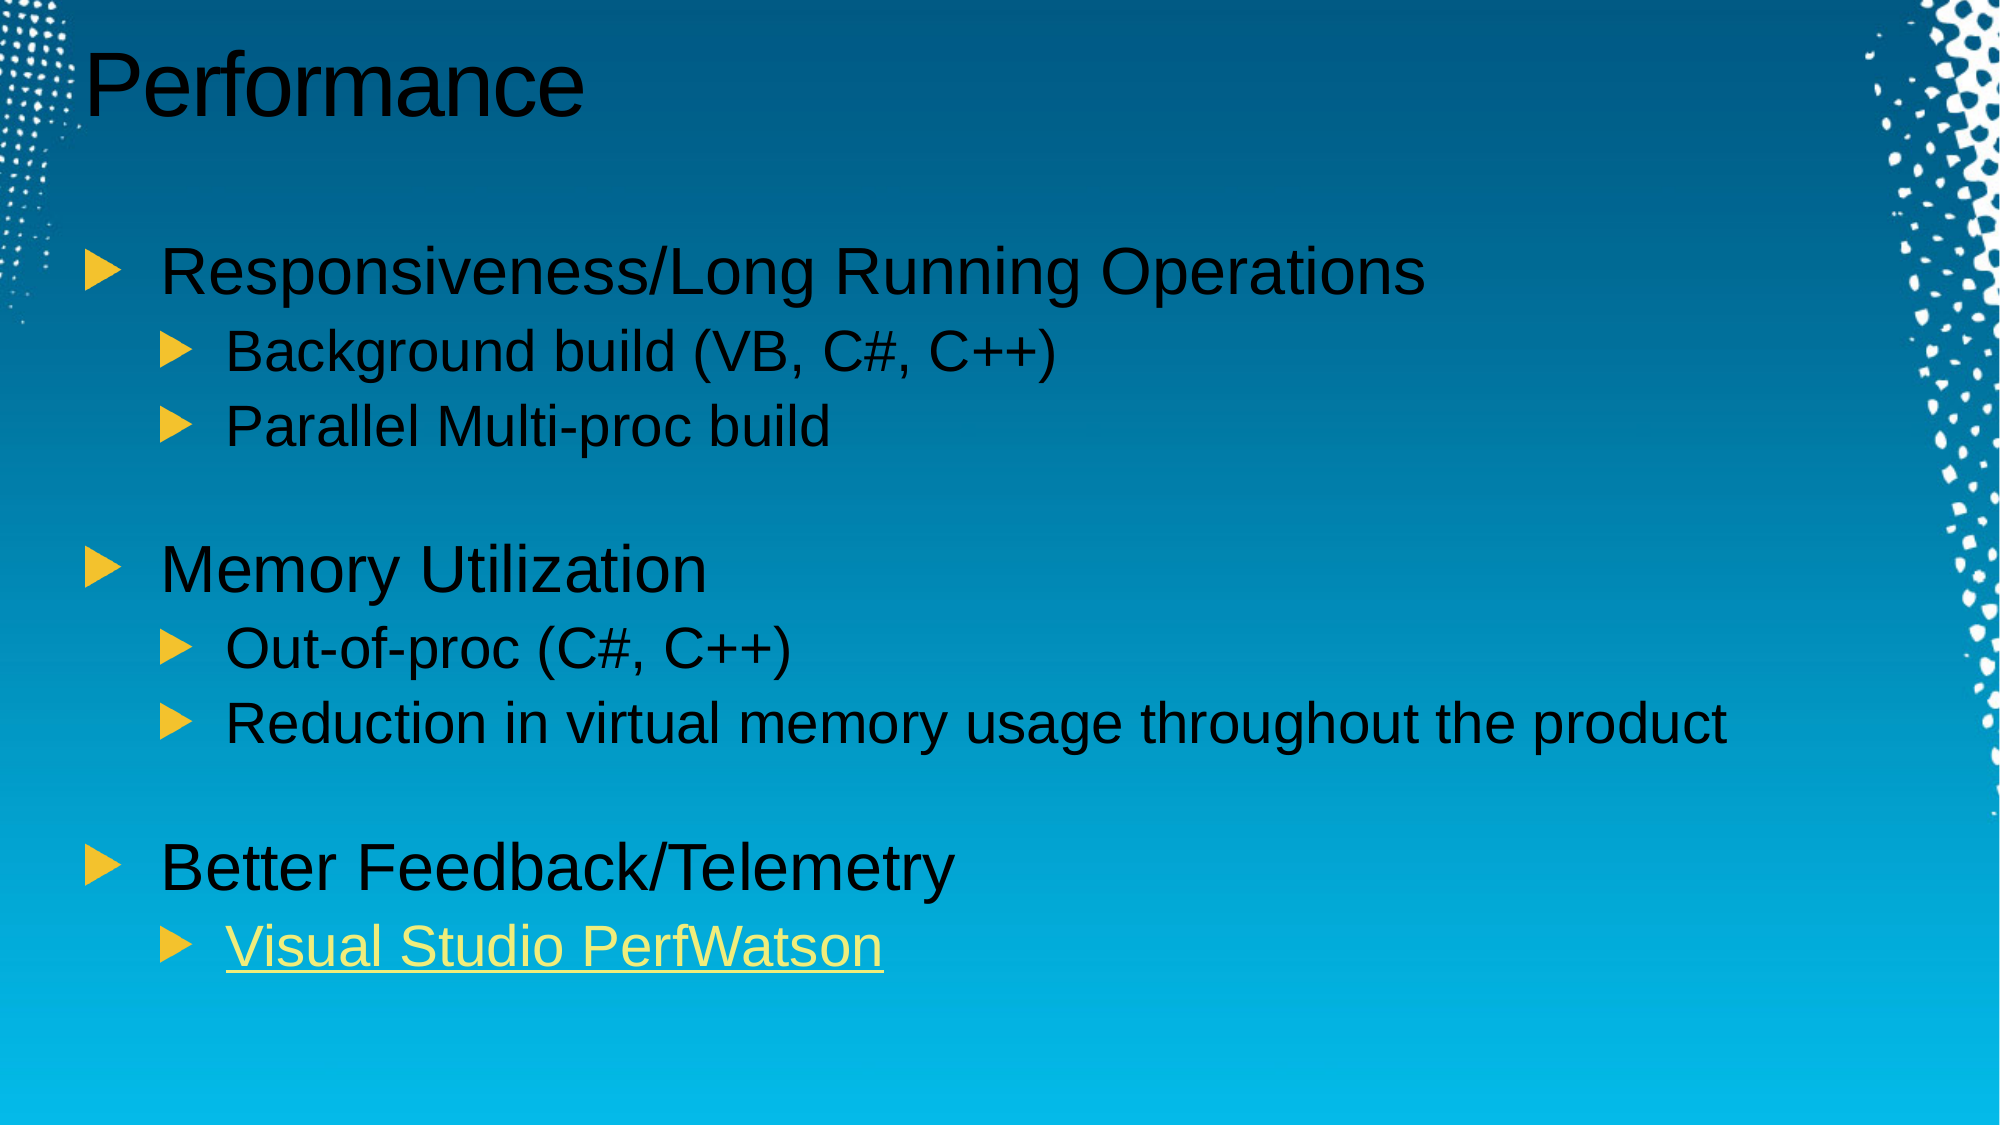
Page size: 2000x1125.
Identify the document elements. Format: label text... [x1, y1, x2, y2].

picture [10, 69, 17, 78]
picture [0, 155, 5, 163]
picture [3, 10, 11, 18]
picture [1963, 535, 1977, 550]
picture [1935, 0, 2000, 306]
picture [1952, 502, 1967, 516]
picture [38, 74, 47, 80]
picture [33, 116, 40, 124]
picture [18, 13, 26, 19]
picture [1973, 368, 1982, 380]
picture [1990, 492, 2000, 505]
picture [1946, 155, 1961, 167]
picture [1925, 87, 1941, 99]
picture [86, 845, 119, 884]
picture [1994, 382, 2000, 391]
picture [1898, 188, 1912, 198]
picture [43, 42, 49, 53]
picture [1889, 152, 1901, 166]
picture [1969, 625, 1985, 642]
picture [1991, 637, 2000, 652]
picture [1978, 517, 1987, 527]
picture [161, 407, 190, 441]
picture [29, 27, 38, 38]
picture [1938, 122, 1950, 133]
picture [24, 72, 32, 79]
picture [1974, 683, 1985, 694]
picture [0, 24, 9, 33]
picture [41, 59, 48, 67]
picture [1980, 460, 1987, 469]
picture [45, 16, 55, 24]
picture [1914, 164, 1923, 177]
picture [33, 88, 42, 97]
picture [1970, 426, 1980, 436]
picture [6, 97, 12, 105]
picture [1946, 269, 1953, 276]
picture [161, 630, 190, 663]
picture [1968, 481, 1978, 492]
picture [16, 143, 21, 151]
picture [1925, 141, 1935, 155]
picture [1922, 200, 1934, 207]
picture [26, 57, 34, 68]
picture [1993, 321, 2000, 339]
picture [86, 547, 119, 586]
picture [1963, 278, 1976, 291]
picture [1958, 445, 1968, 460]
picture [161, 927, 190, 961]
picture [33, 0, 42, 10]
picture [1950, 359, 1960, 366]
picture [1921, 0, 1934, 8]
picture [55, 62, 62, 69]
picture [30, 14, 40, 23]
picture [16, 22, 23, 34]
picture [1945, 213, 1955, 220]
picture [56, 47, 64, 55]
picture [9, 84, 15, 91]
picture [1955, 246, 1965, 256]
picture [1957, 187, 1971, 200]
picture [1979, 657, 1995, 676]
title Performance [83, 37, 1917, 138]
picture [34, 101, 43, 111]
picture [58, 32, 66, 41]
picture [1992, 438, 2000, 448]
picture [0, 40, 9, 45]
picture [1983, 404, 1992, 414]
picture [1929, 27, 1945, 45]
picture [1946, 525, 1956, 533]
picture [161, 704, 190, 738]
picture [1948, 413, 1958, 424]
picture [47, 0, 57, 10]
picture [1955, 557, 1965, 573]
picture [1960, 392, 1970, 403]
picture [54, 76, 60, 83]
picture [11, 55, 21, 64]
picture [1988, 691, 2000, 709]
picture [1953, 301, 1962, 312]
picture [31, 131, 37, 138]
picture [28, 42, 36, 53]
picture [13, 41, 25, 49]
picture [1972, 570, 1986, 583]
picture [17, 129, 23, 136]
picture [1995, 582, 2000, 595]
picture [1911, 223, 1918, 230]
picture [86, 250, 119, 289]
picture [1984, 349, 1992, 357]
picture [1946, 465, 1958, 483]
picture [1946, 324, 1952, 331]
picture [18, 0, 29, 6]
picture [1963, 335, 1972, 344]
picture [1935, 177, 1945, 189]
picture [1982, 714, 1993, 729]
picture [1892, 212, 1902, 216]
picture [1917, 109, 1924, 119]
picture [161, 332, 190, 366]
picture [1963, 589, 1976, 607]
picture [1981, 604, 2000, 620]
list Responsiveness/Long Running Operations Background build (VB, C#, C++) Parallel Multi-proc build Memory Utilization Out-of-proc (C#, C++) Reduction in virtual memory usage throughout the product Better Feedback/Telemetry Visual Studio PerfWatson [85, 237, 1946, 1004]
picture [1972, 312, 1985, 322]
picture [42, 31, 53, 39]
picture [1991, 747, 2000, 765]
picture [1988, 547, 2000, 561]
